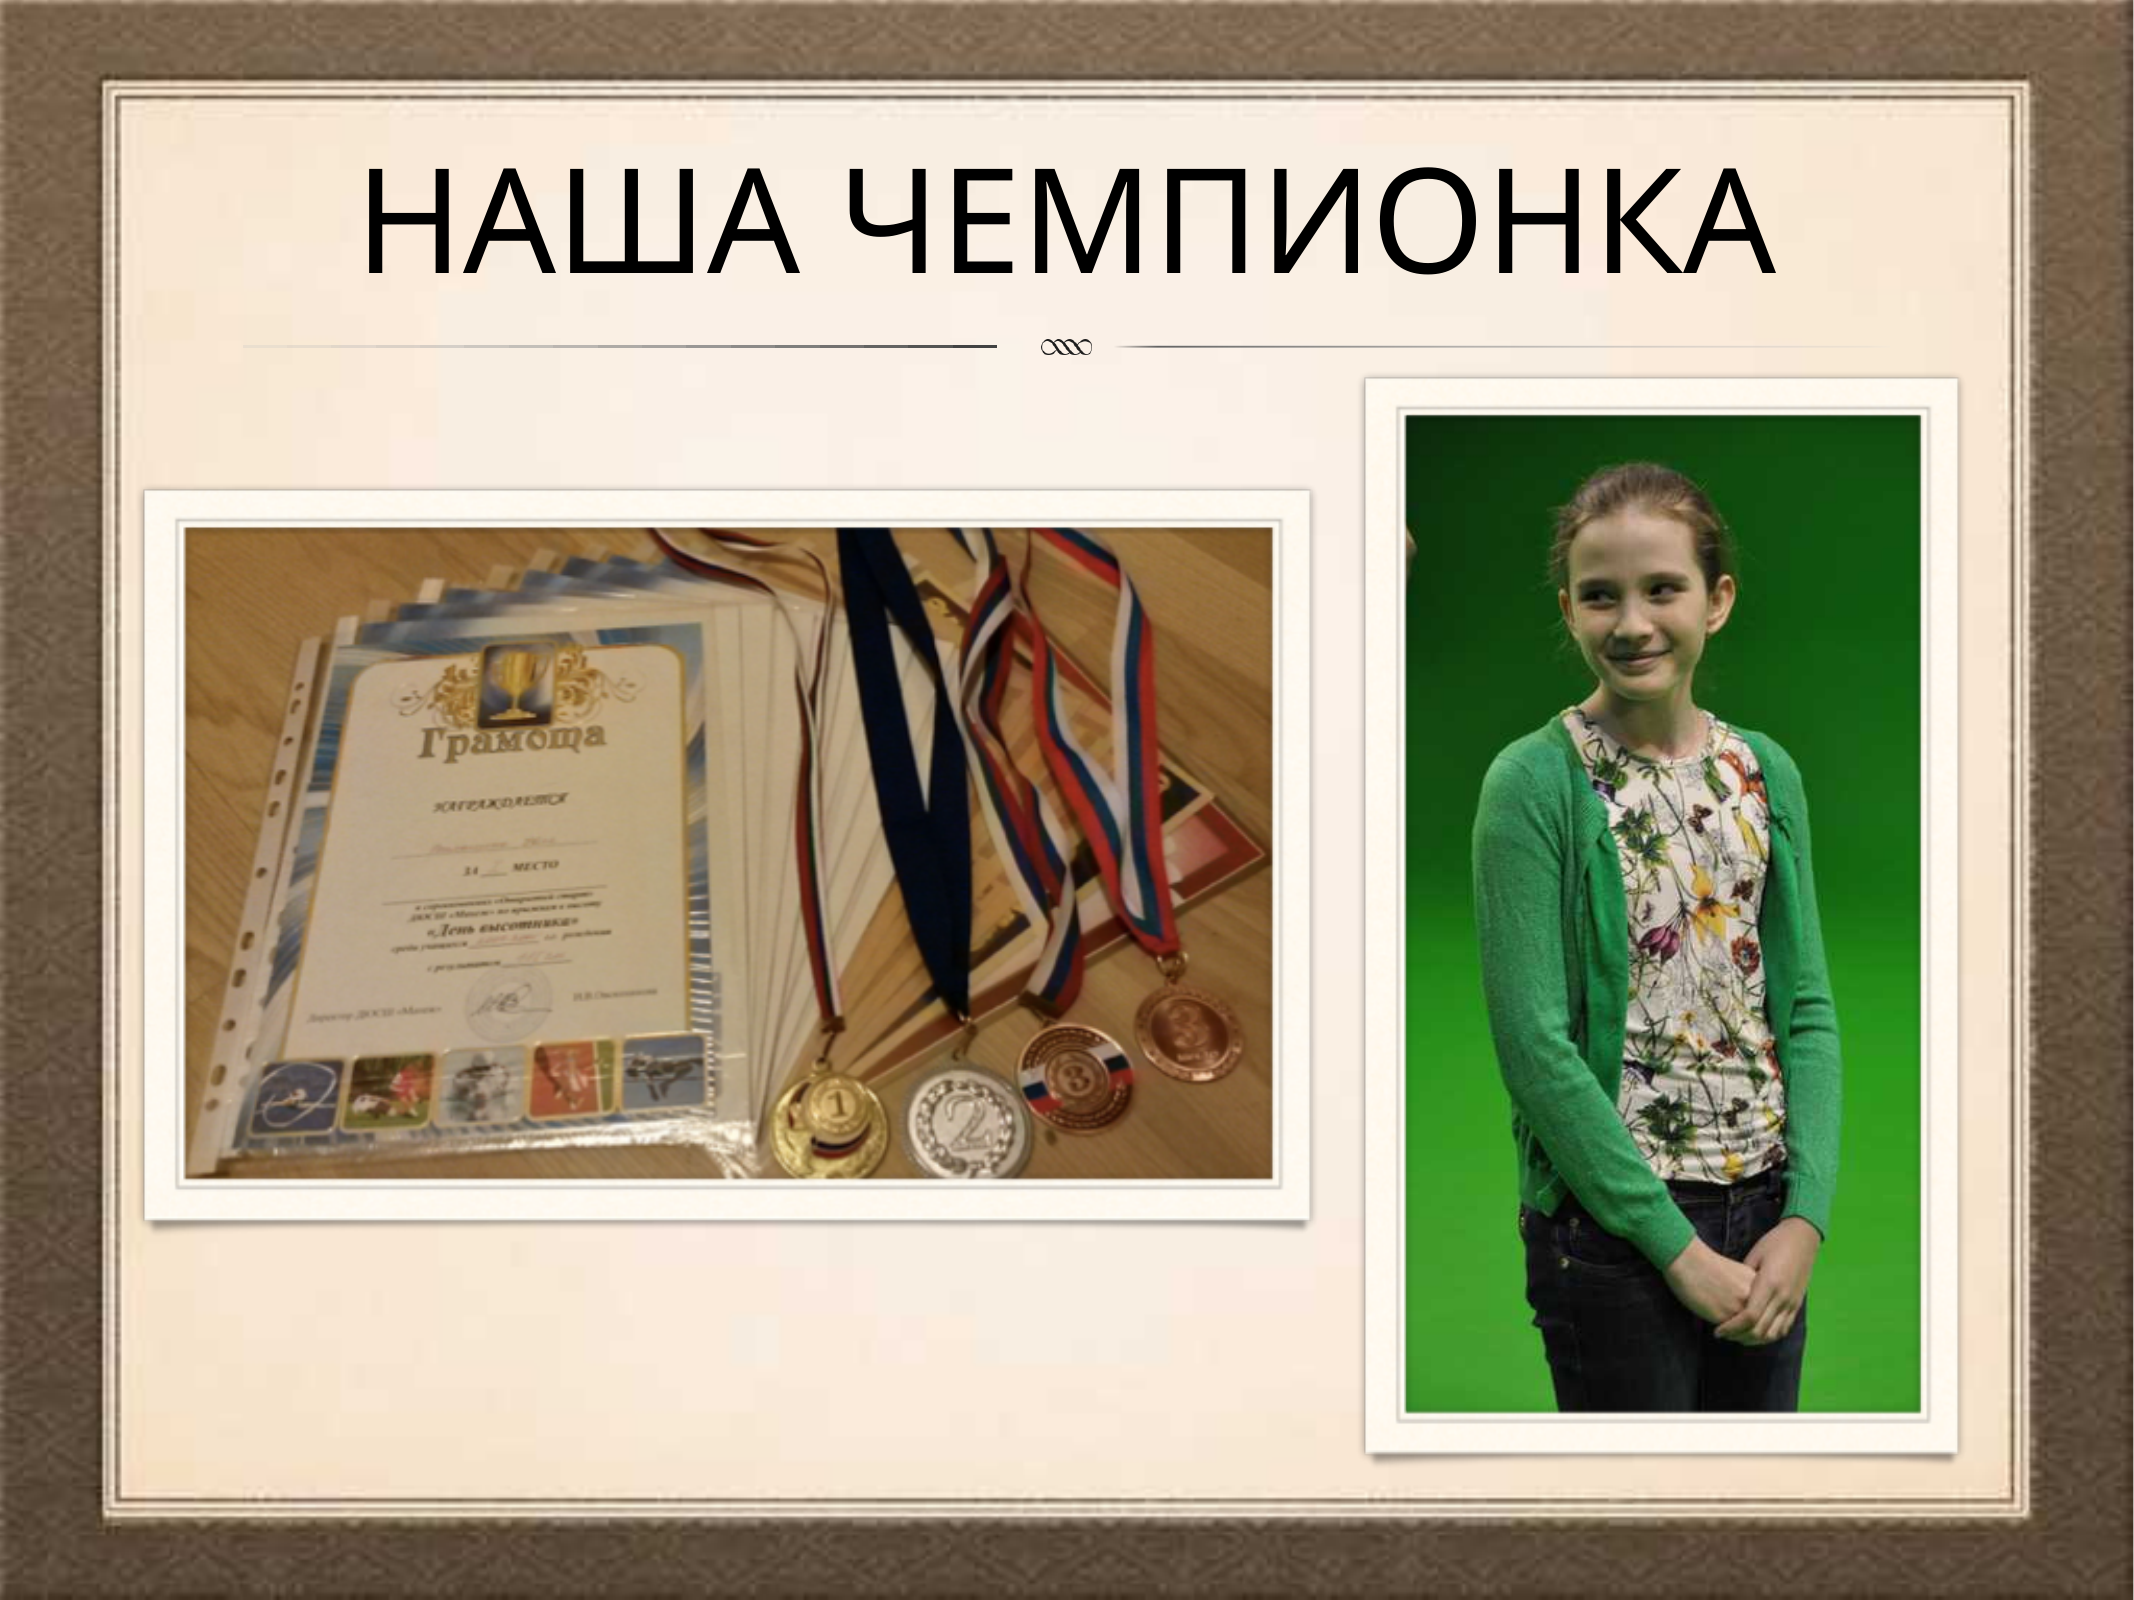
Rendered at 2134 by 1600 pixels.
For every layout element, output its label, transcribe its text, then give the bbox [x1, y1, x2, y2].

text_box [1355, 368, 1972, 1475]
picture [0, 0, 2134, 1600]
title Наша чемпионка [182, 136, 1951, 326]
